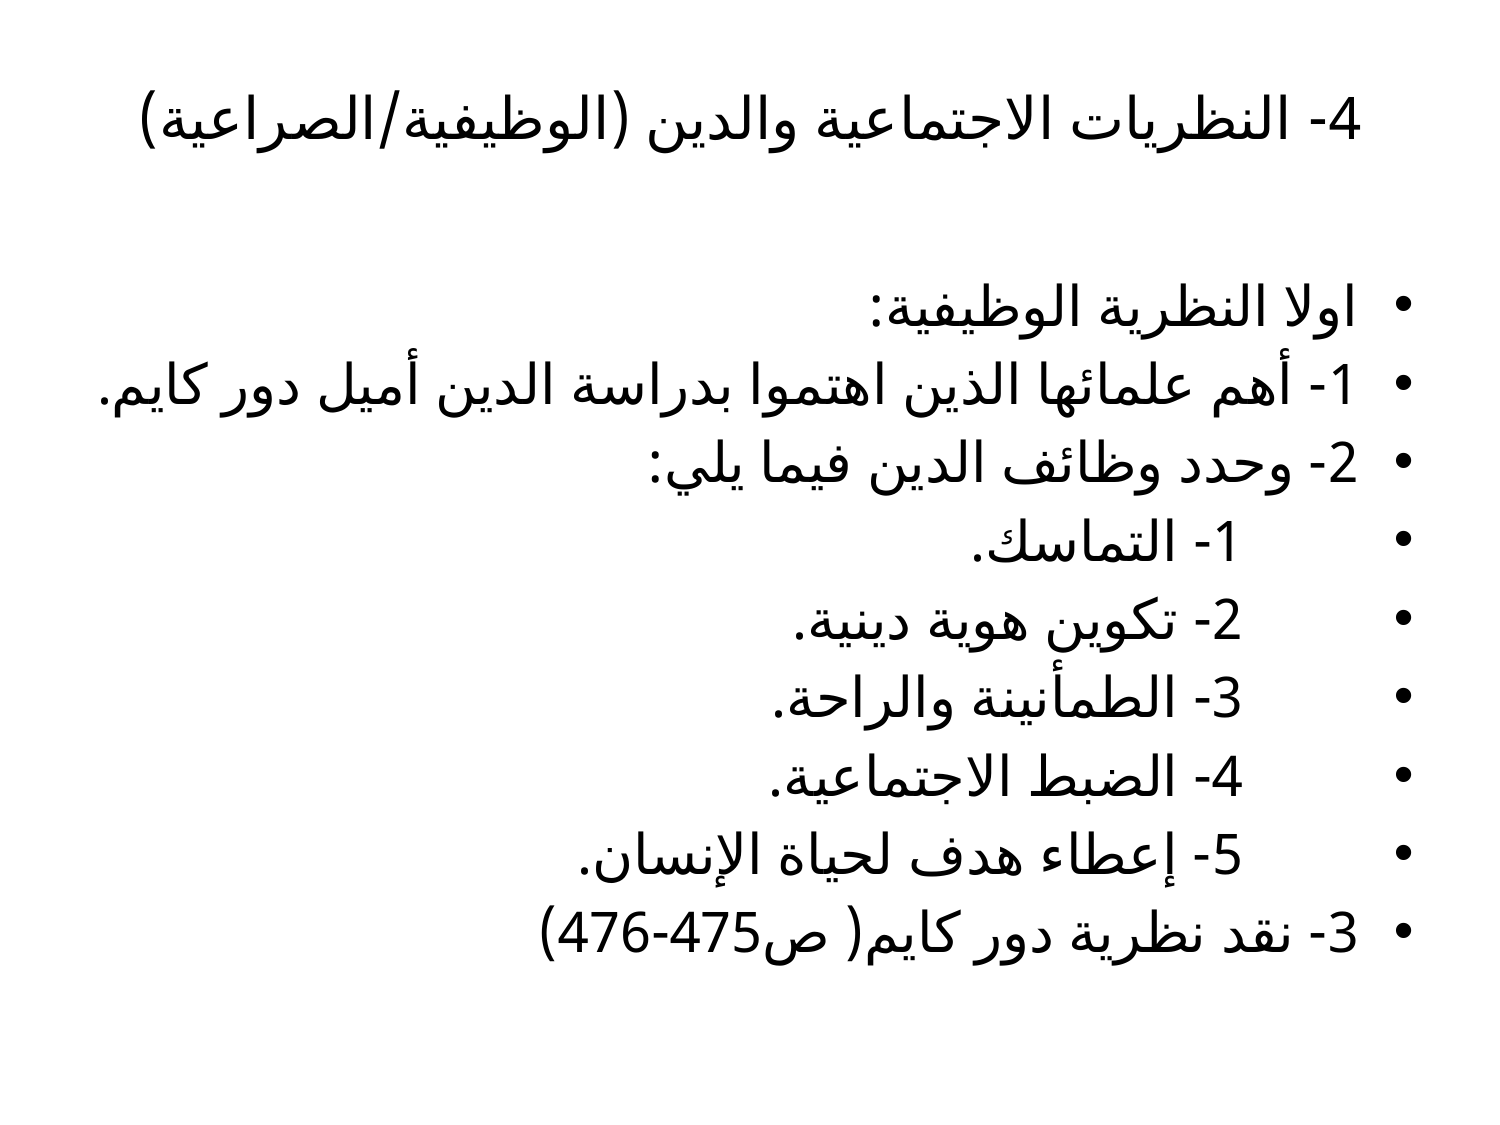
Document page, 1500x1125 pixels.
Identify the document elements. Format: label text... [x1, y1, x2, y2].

list اولا النظرية الوظيفية: 1- أهم علمائها الذين اهتموا بدراسة الدين أميل دور كايم. 2- وحدد وظائف الدين فيما يلي: 1- التماسك. 2- تكوين هوية دينية. 3- الطمأنينة والراحة. 4- الضبط الاجتماعية. 5- إعطاء هدف لحياة الإنسان. 3- نقد نظرية دور كايم( ص475-476) [75, 262, 1425, 1005]
title 4- النظريات الاجتماعية والدين (الوظيفية/الصراعية) [75, 0, 1425, 233]
